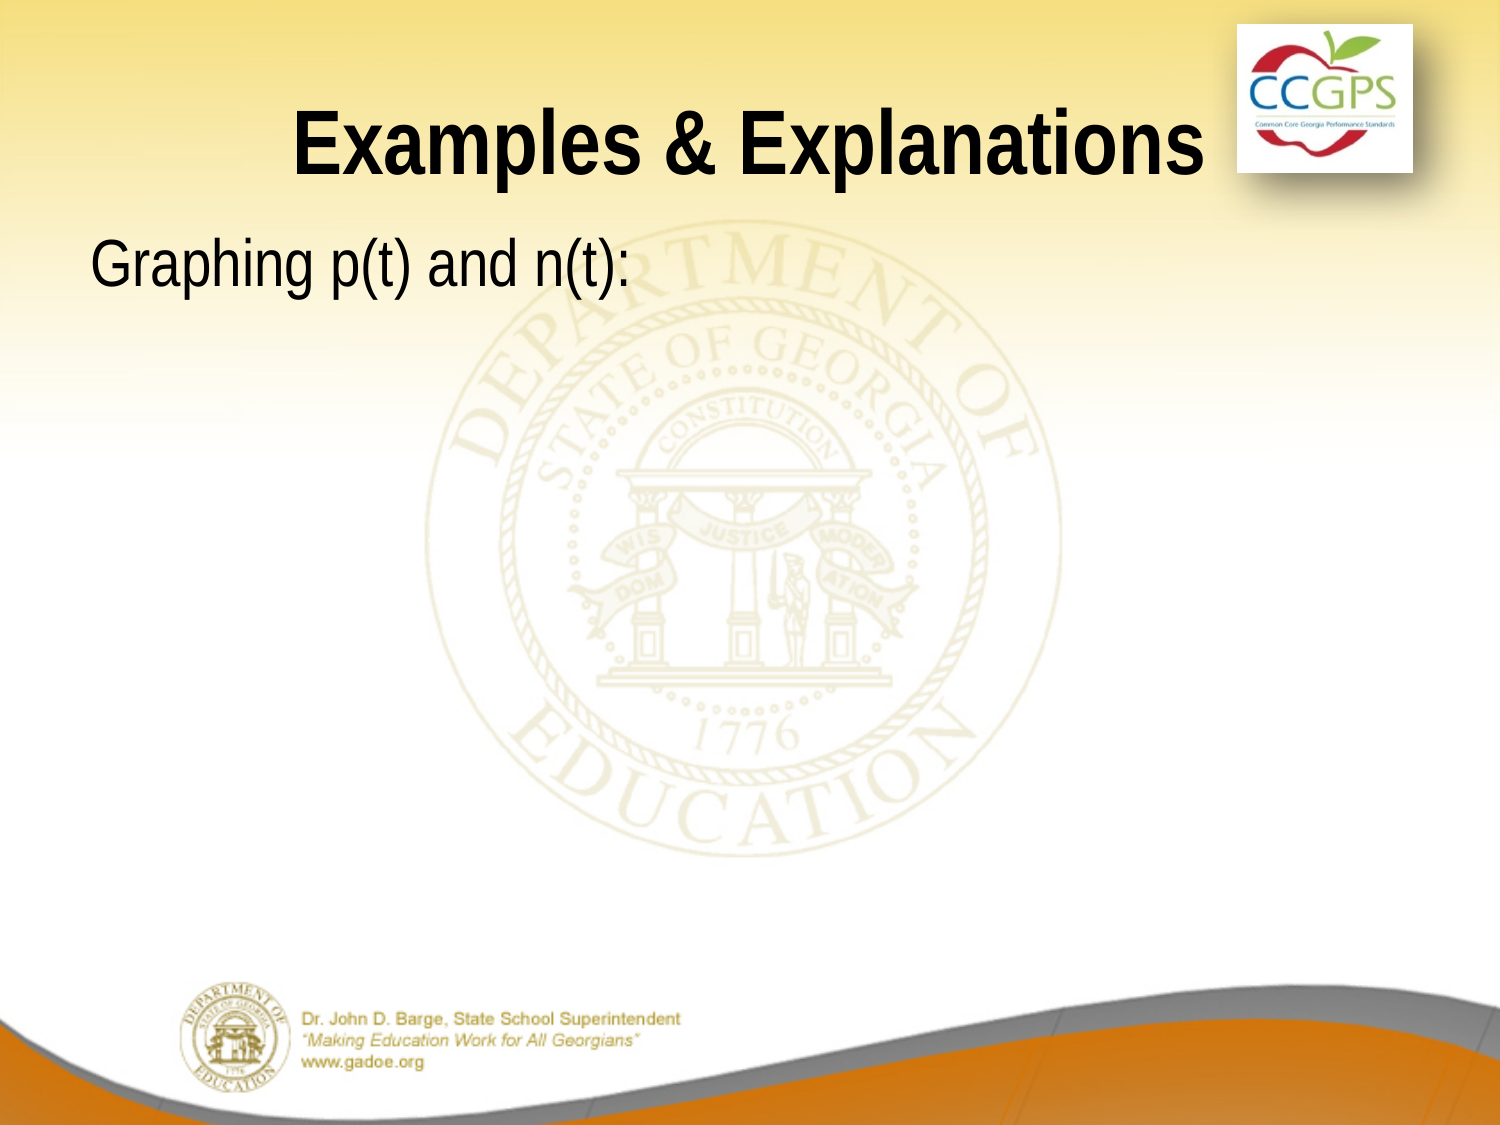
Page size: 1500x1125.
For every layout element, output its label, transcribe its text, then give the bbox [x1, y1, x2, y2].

title Examples & Explanations [112, 74, 1232, 201]
subtitle Graphing p(t) and n(t): [74, 212, 1451, 988]
picture [0, 0, 1500, 1125]
